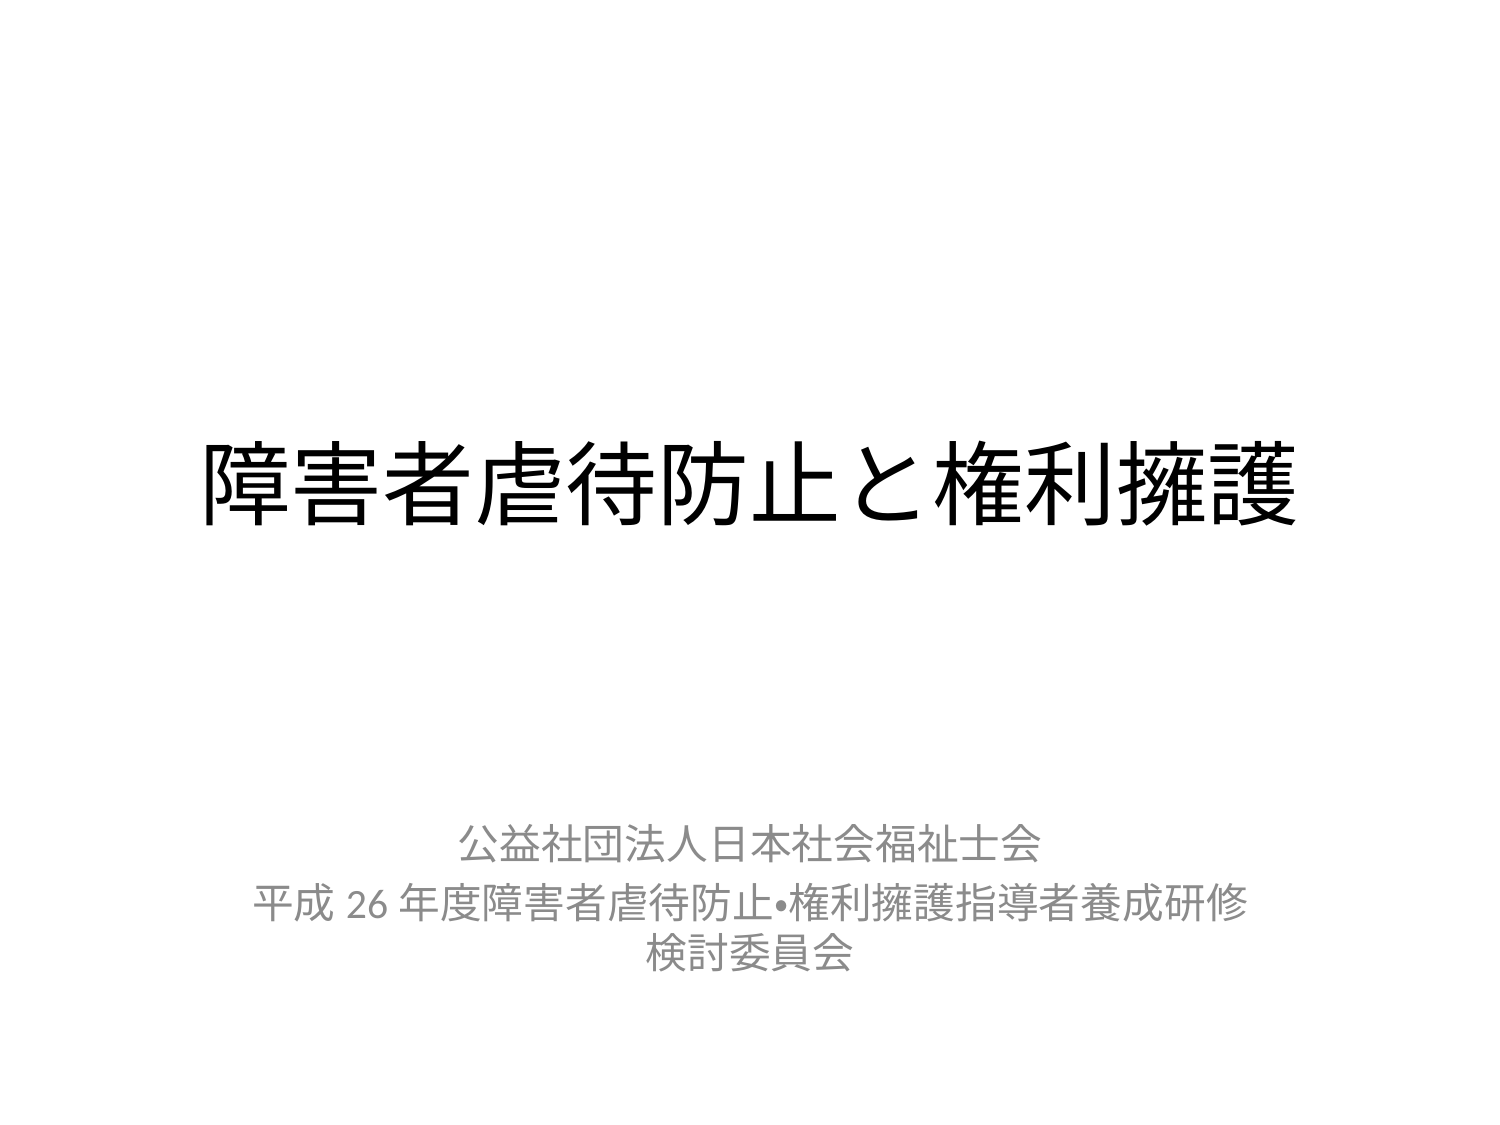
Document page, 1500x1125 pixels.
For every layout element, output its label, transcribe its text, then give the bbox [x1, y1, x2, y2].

title 障害者虐待防止と権利擁護 [112, 361, 1388, 603]
subtitle 公益社団法人日本社会福祉士会 平成26年度障害者虐待防止・権利擁護指導者養成研修検討委員会 [225, 810, 1275, 988]
